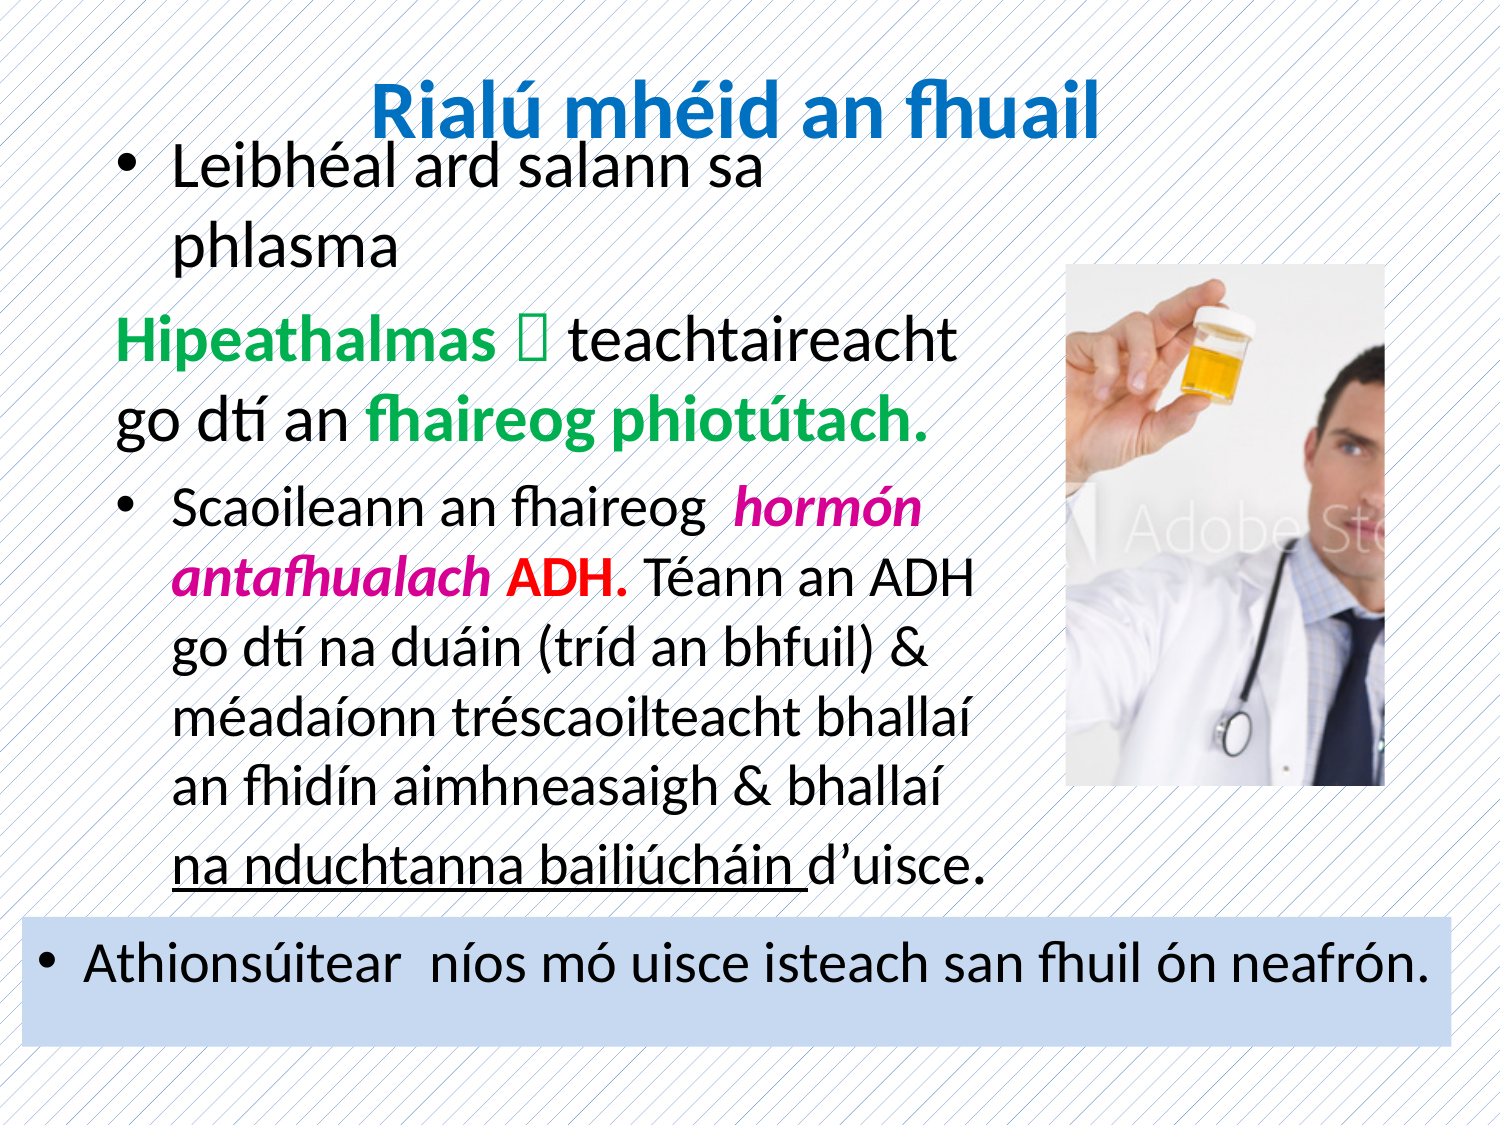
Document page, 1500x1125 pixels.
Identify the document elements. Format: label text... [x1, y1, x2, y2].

title Rialú mhéid an fhuail [61, 11, 1412, 199]
picture [1065, 263, 1385, 787]
list Leibhéal ard salann sa phlasma Hipeathalmas  teachtaireacht go dtí an fhaireog phiotútach. Scaoileann an fhaireog hormón antafhualach ADH. Téann an ADH go dtí na duáin (tríd an bhfuil) & méadaíonn tréscaoilteacht bhallaí an fhidín aimhneasaigh & bhallaí na nduchtanna bailiúcháin d’uisce. [100, 113, 1011, 916]
text_box Athionsúitear níos mó uisce isteach san fhuil ón neafrón. [22, 916, 1452, 1047]
